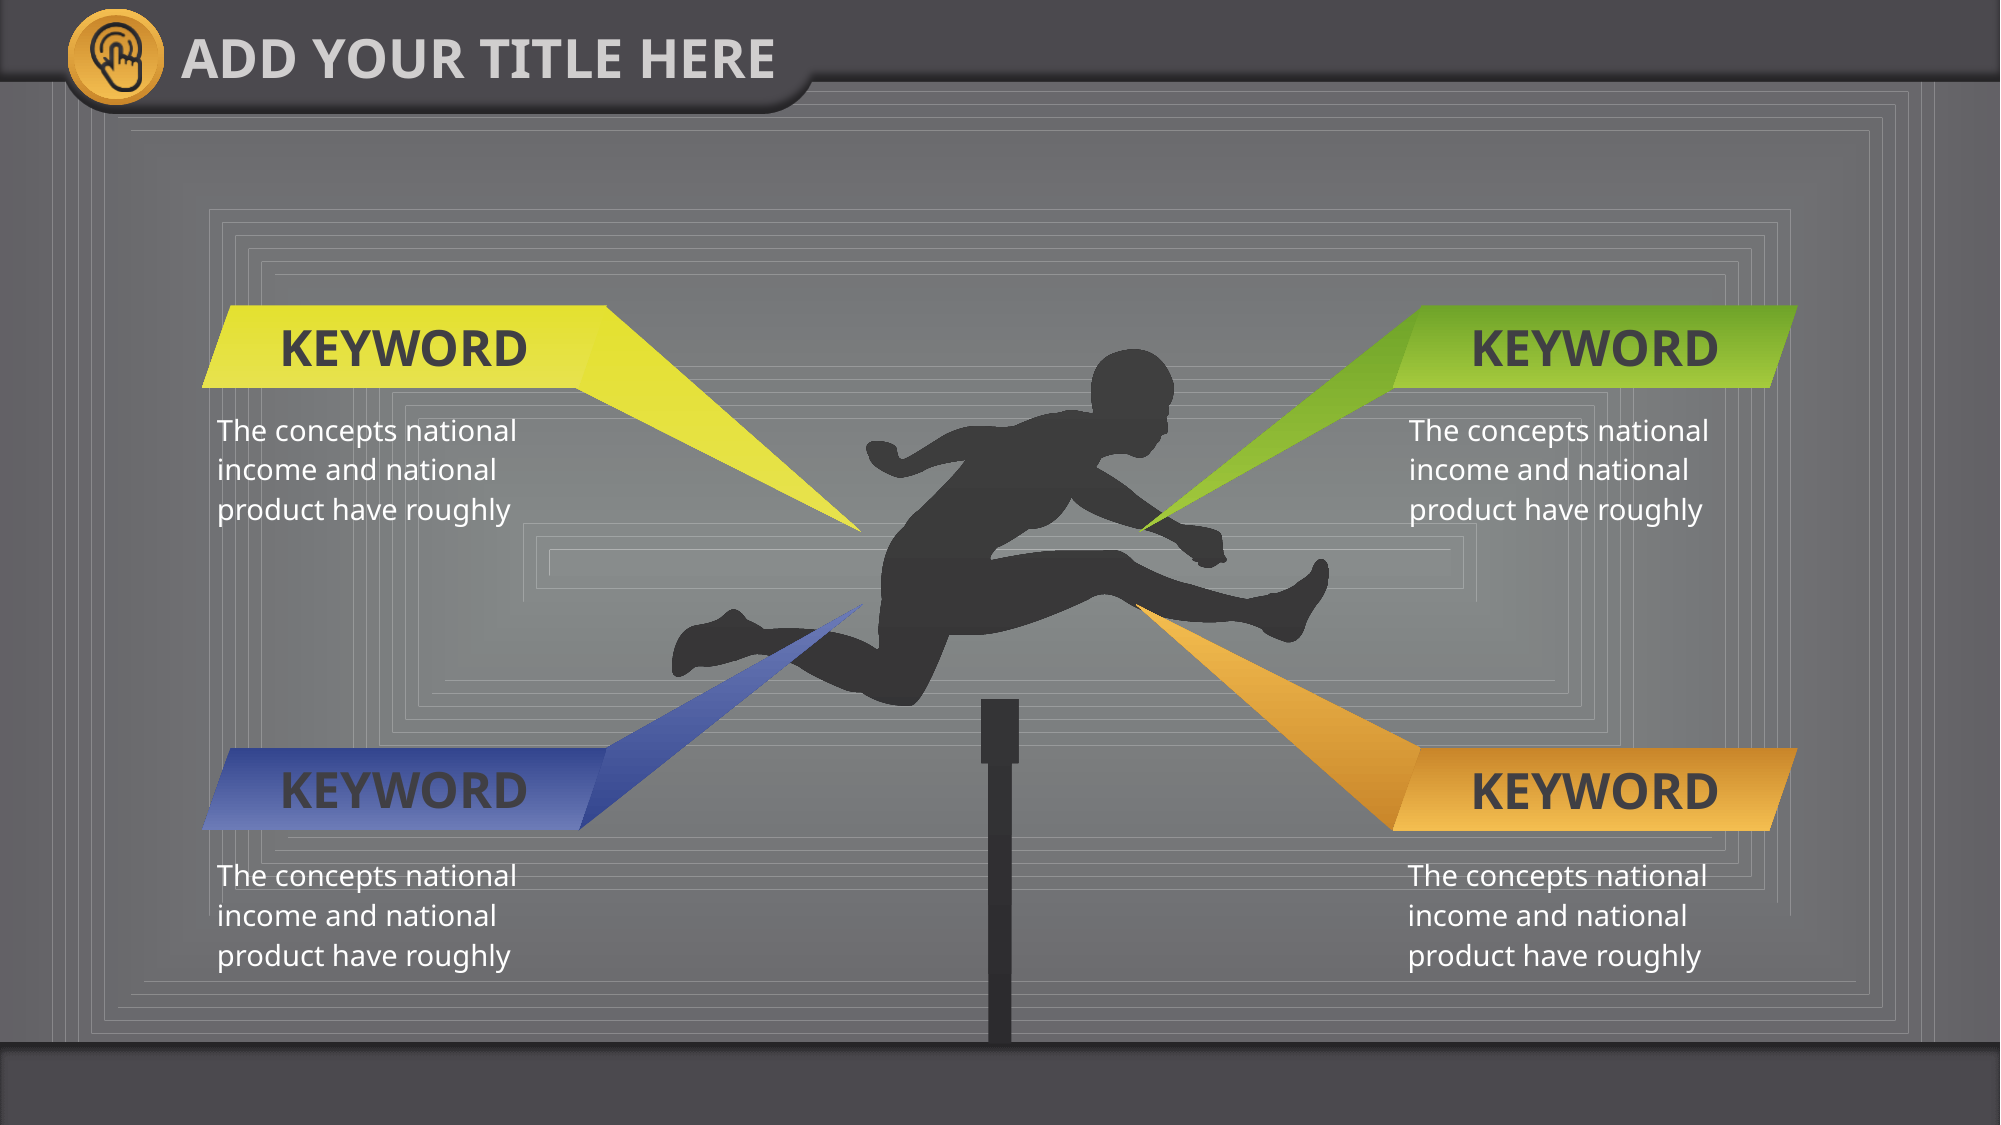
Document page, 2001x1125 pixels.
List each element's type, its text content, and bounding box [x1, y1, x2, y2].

text_box [981, 699, 1019, 1044]
text_box The concepts national income and national product have roughly [1392, 845, 1798, 980]
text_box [1135, 604, 1798, 831]
text_box The concepts national income and national product have roughly [202, 845, 608, 980]
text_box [201, 604, 863, 831]
picture [0, 0, 2000, 115]
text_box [202, 305, 862, 532]
text_box [863, 349, 1330, 706]
picture [0, 1042, 2000, 1125]
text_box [1139, 305, 1798, 532]
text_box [67, 8, 165, 106]
